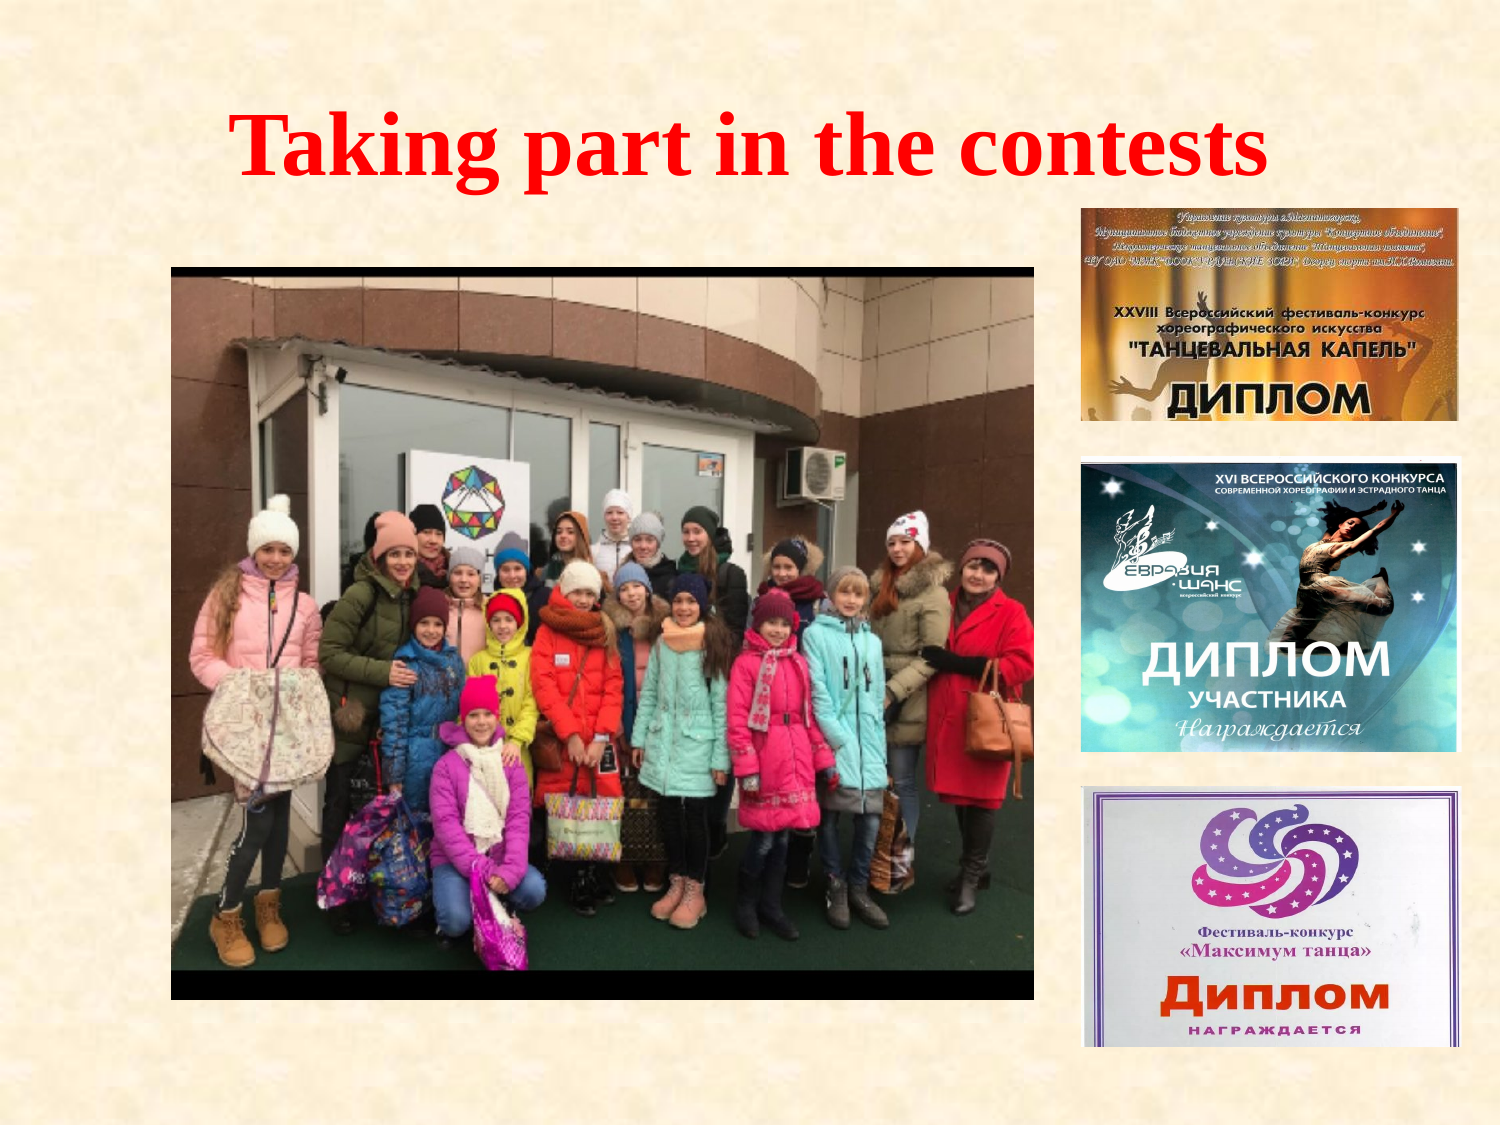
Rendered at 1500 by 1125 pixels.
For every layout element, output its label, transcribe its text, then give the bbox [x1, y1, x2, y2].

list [1080, 207, 1459, 421]
picture [0, 0, 1500, 1125]
title Taking part in the contests [75, 45, 1425, 233]
